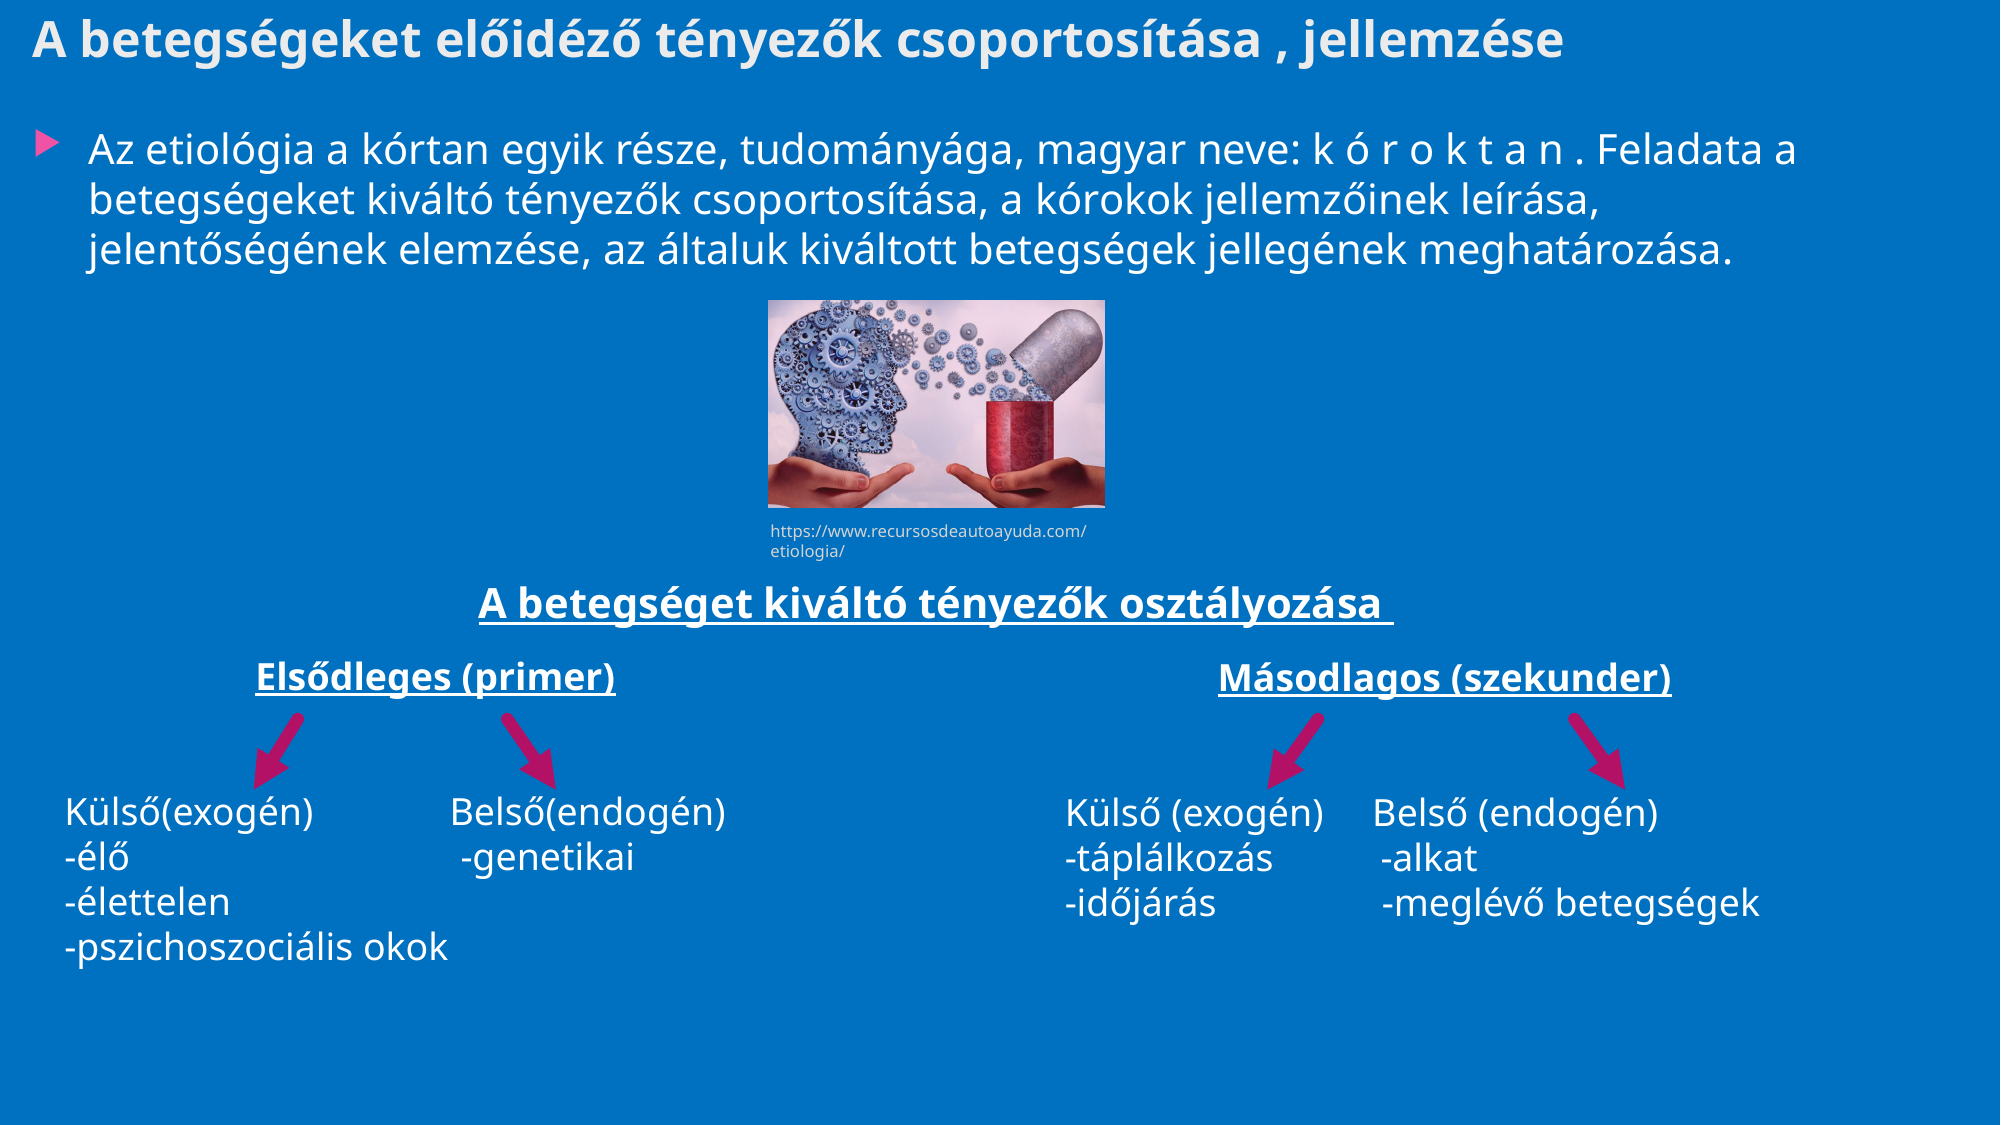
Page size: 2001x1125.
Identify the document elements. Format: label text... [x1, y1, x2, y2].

title A betegségeket előidéző tényezők csoportosítása , jellemzése [17, 0, 1979, 230]
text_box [253, 718, 299, 790]
text_box Másodlagos (szekunder) Külső (exogén) Belső (endogén) -táplálkozás -alkat -időjárás -meglévő betegségek [1049, 646, 1840, 932]
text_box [507, 718, 557, 790]
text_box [1266, 718, 1319, 790]
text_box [1574, 718, 1626, 790]
picture [768, 300, 1105, 508]
text_box https://www.recursosdeautoayuda.com/etiologia/ [755, 513, 1118, 569]
list Az etiológia a kórtan egyik része, tudományága, magyar neve: k ó r o k t a n . Feladata a betegségeket kiváltó tényezők csoportosítása, a kórokok jellemzőinek leírása, jelentőségének elemzése, az általuk kiváltott betegségek jellegének meghatározása. A betegséget kiváltó tényezők osztályozása [17, 114, 1856, 640]
text_box Elsődleges (primer) Külső(exogén) Belső(endogén) -élő -genetikai -élettelen -pszichoszociális okok [49, 645, 822, 975]
